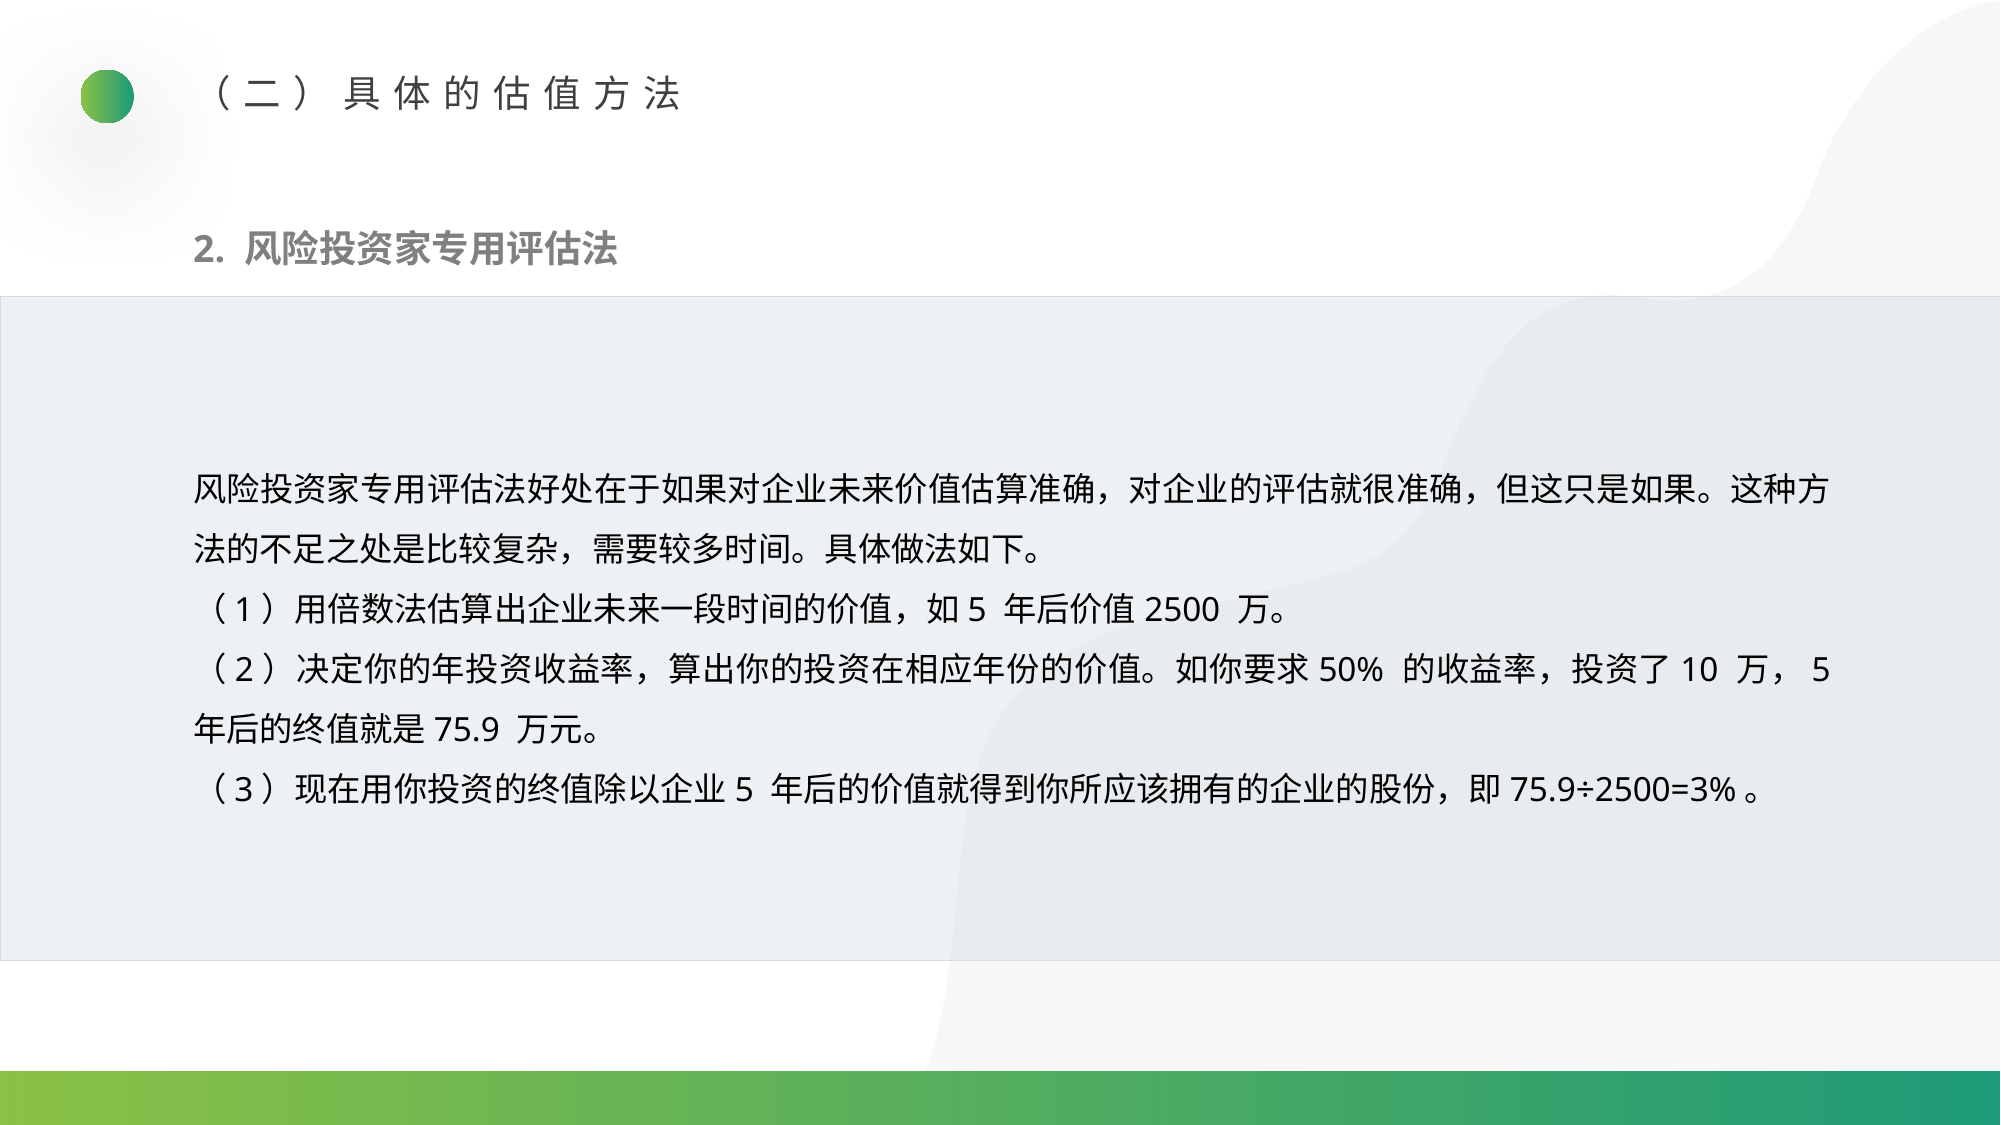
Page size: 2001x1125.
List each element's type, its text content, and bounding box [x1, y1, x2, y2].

text_box 风险投资家专用评估法好处在于如果对企业未来价值估算准确，对企业的评估就很准确，但这只是如果。这种方法的不足之处是比较复杂，需要较多时间。具体做法如下。 （1）用倍数法估算出企业未来一段时间的价值，如5 年后价值2500 万。 （2）决定你的年投资收益率，算出你的投资在相应年份的价值。如你要求50% 的收益率，投资了10 万，5 年后的终值就是75.9 万元。 （3）现在用你投资的终值除以企业5 年后的价值就得到你所应该拥有的企业的股份，即75.9÷2500=3%。 [178, 441, 1846, 816]
text_box 2. 风险投资家专用评估法 [178, 217, 1316, 278]
text_box （二）具体的估值方法 [178, 62, 965, 123]
text_box [0, 295, 2000, 961]
